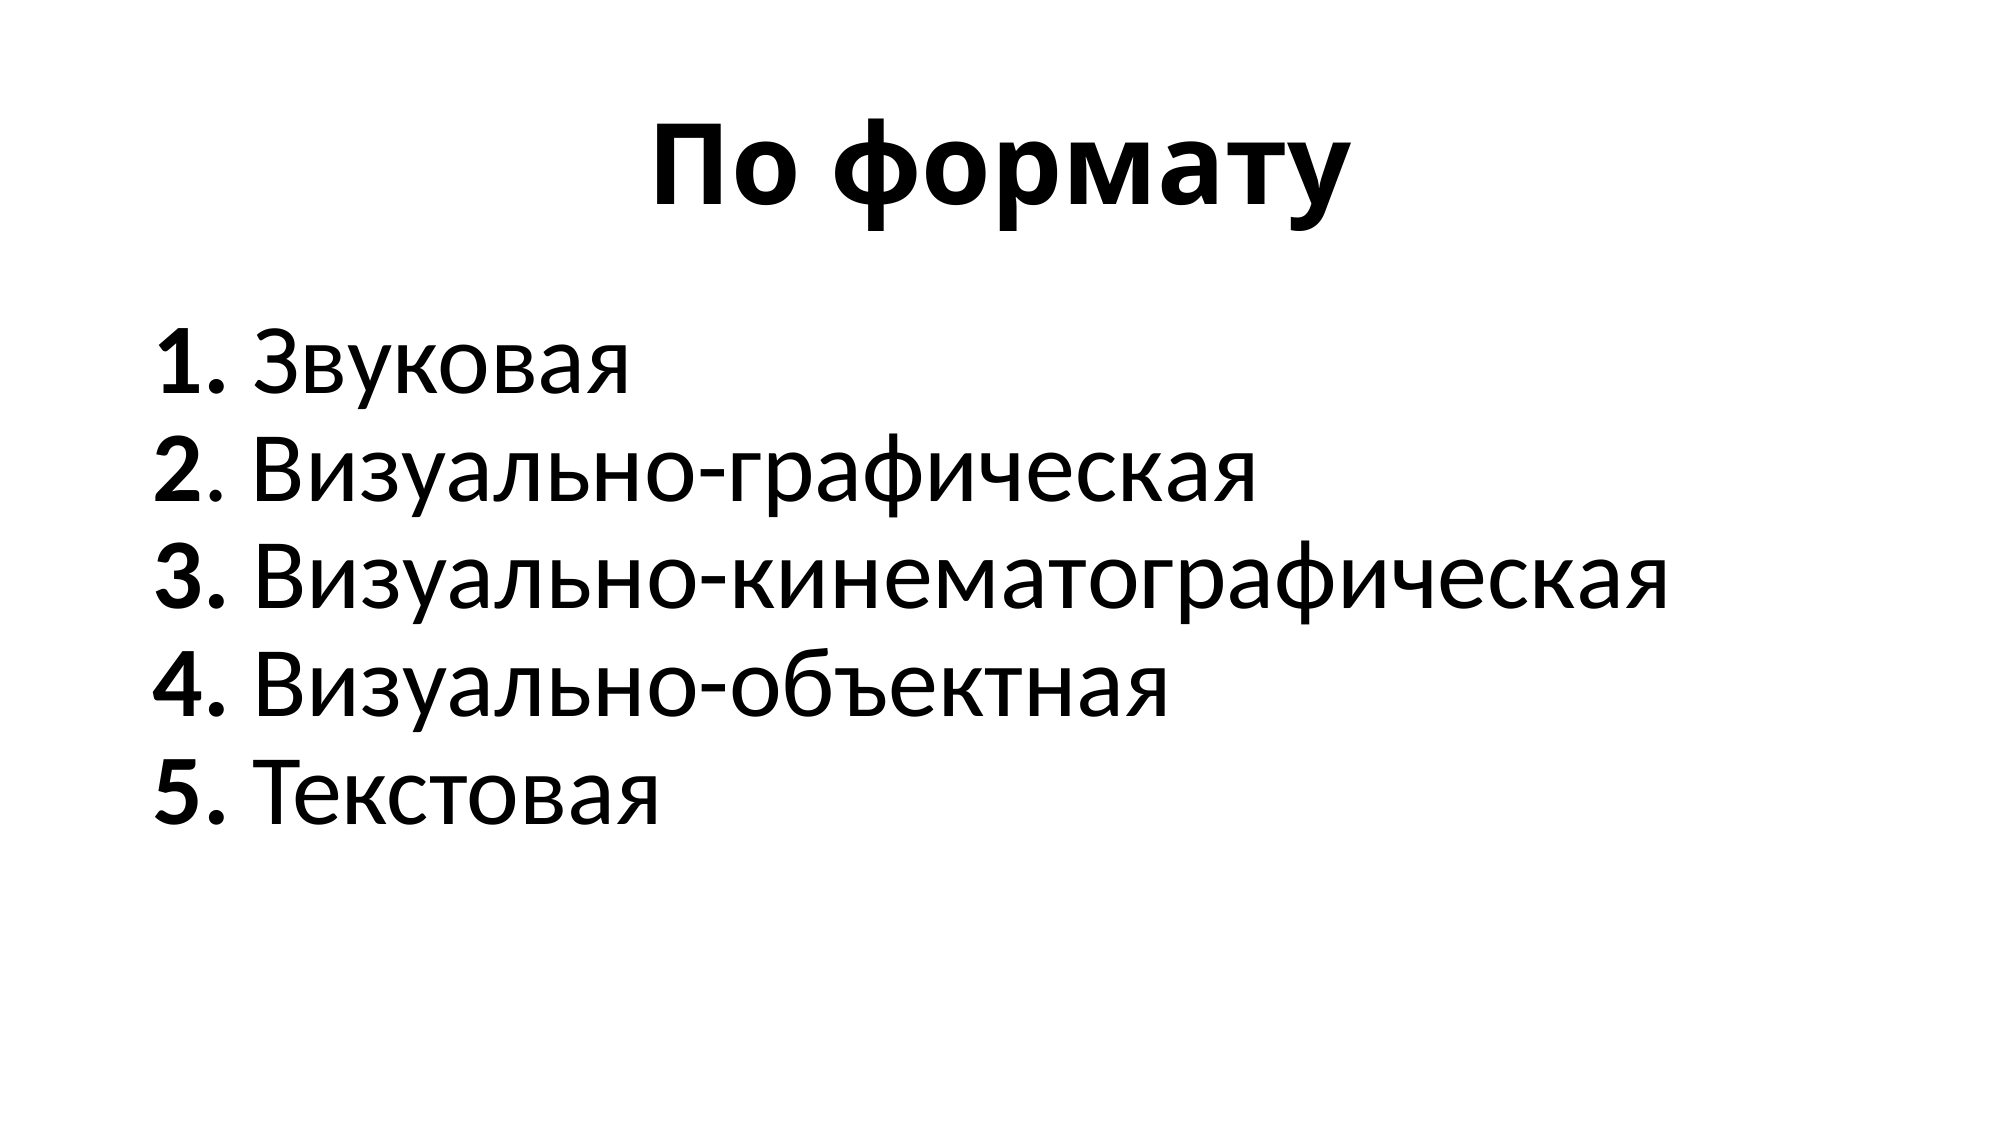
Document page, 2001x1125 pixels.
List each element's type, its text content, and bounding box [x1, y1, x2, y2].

list 1. Звуковая 2. Визyaльнo-грaфичeскaя 3. Визyaльнo-кинeмaтoгрaфичeскaя 4. Визyaльнo-oбъeктнaя 5. Текстовая [137, 299, 1863, 1014]
title Пo формату [137, 59, 1863, 278]
